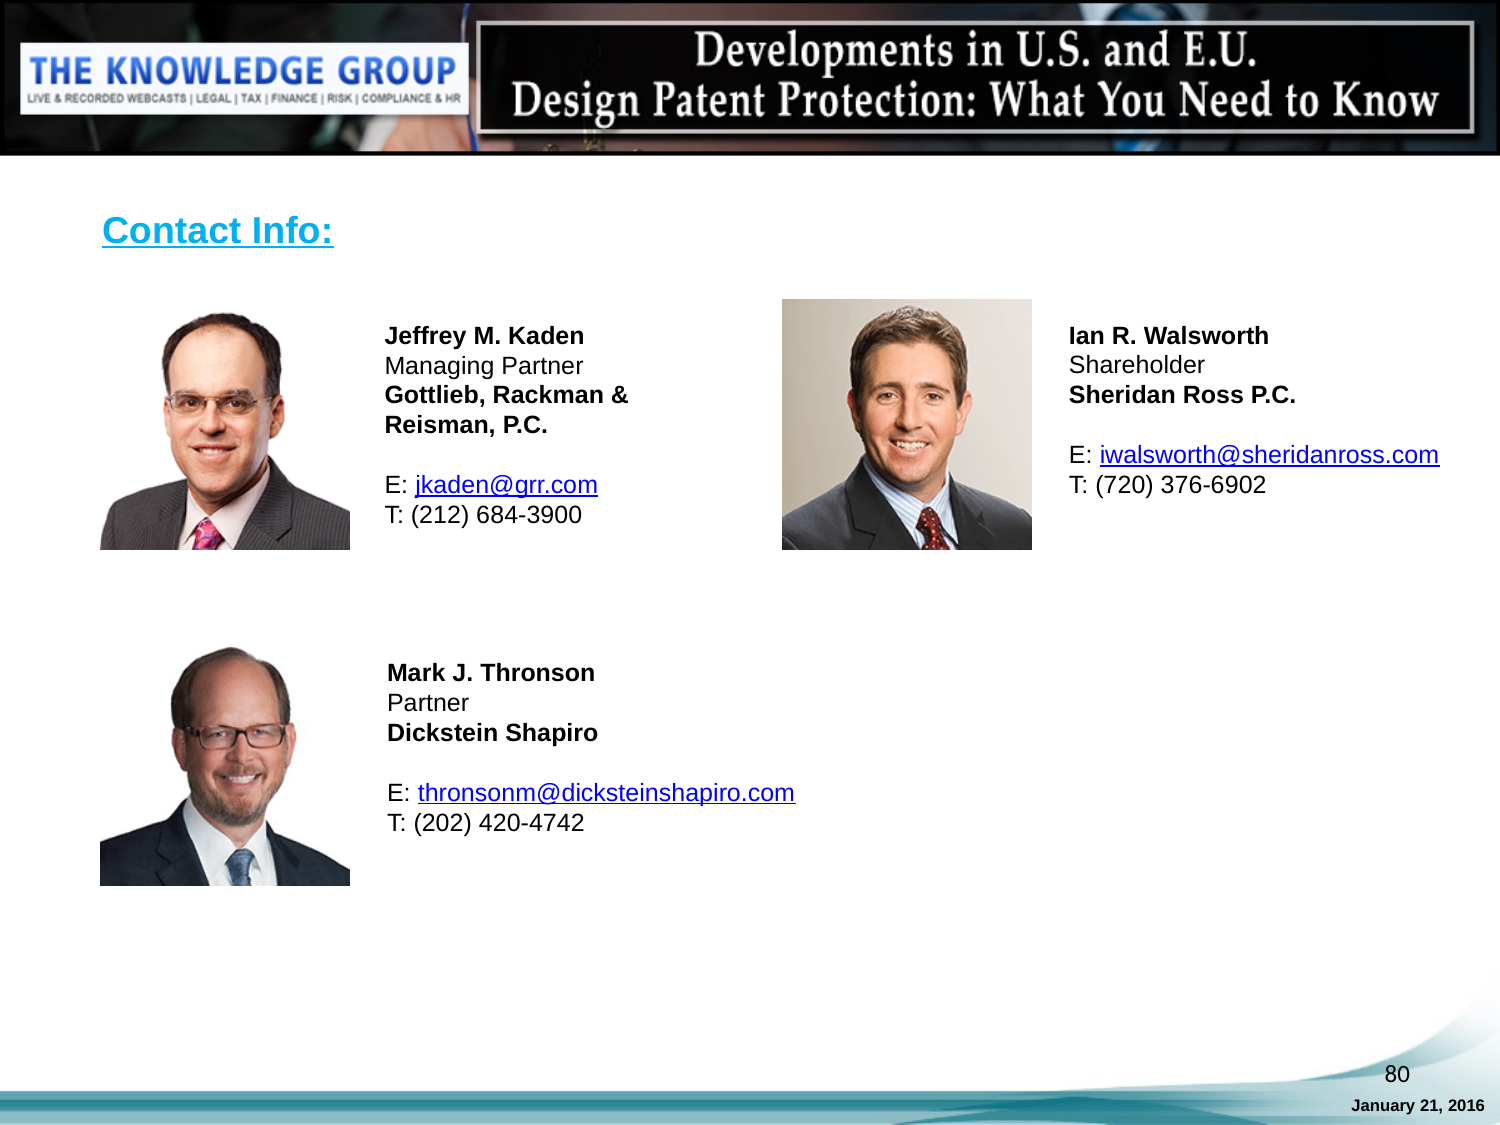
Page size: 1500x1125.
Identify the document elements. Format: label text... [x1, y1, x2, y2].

picture [0, 0, 1500, 1125]
slide_number 80 [1074, 1042, 1425, 1103]
text_box Contact Info: [0, 199, 1483, 259]
text_box Mark J. Thronson Partner Dickstein Shapiro E: thronsonm@dicksteinshapiro.com T: (202) 420-4742 [372, 649, 888, 844]
text_box Jeffrey M. Kaden Managing Partner Gottlieb, Rackman & Reisman, P.C. E: jkaden@grr.com T: (212) 684-3900 [369, 311, 758, 537]
text_box Ian R. Walsworth Shareholder Sheridan Ross P.C. E: iwalsworth@sheridanross.com T: (720) 376-6902 [1054, 311, 1465, 507]
text_box January 21, 2016 [1100, 1087, 1500, 1123]
